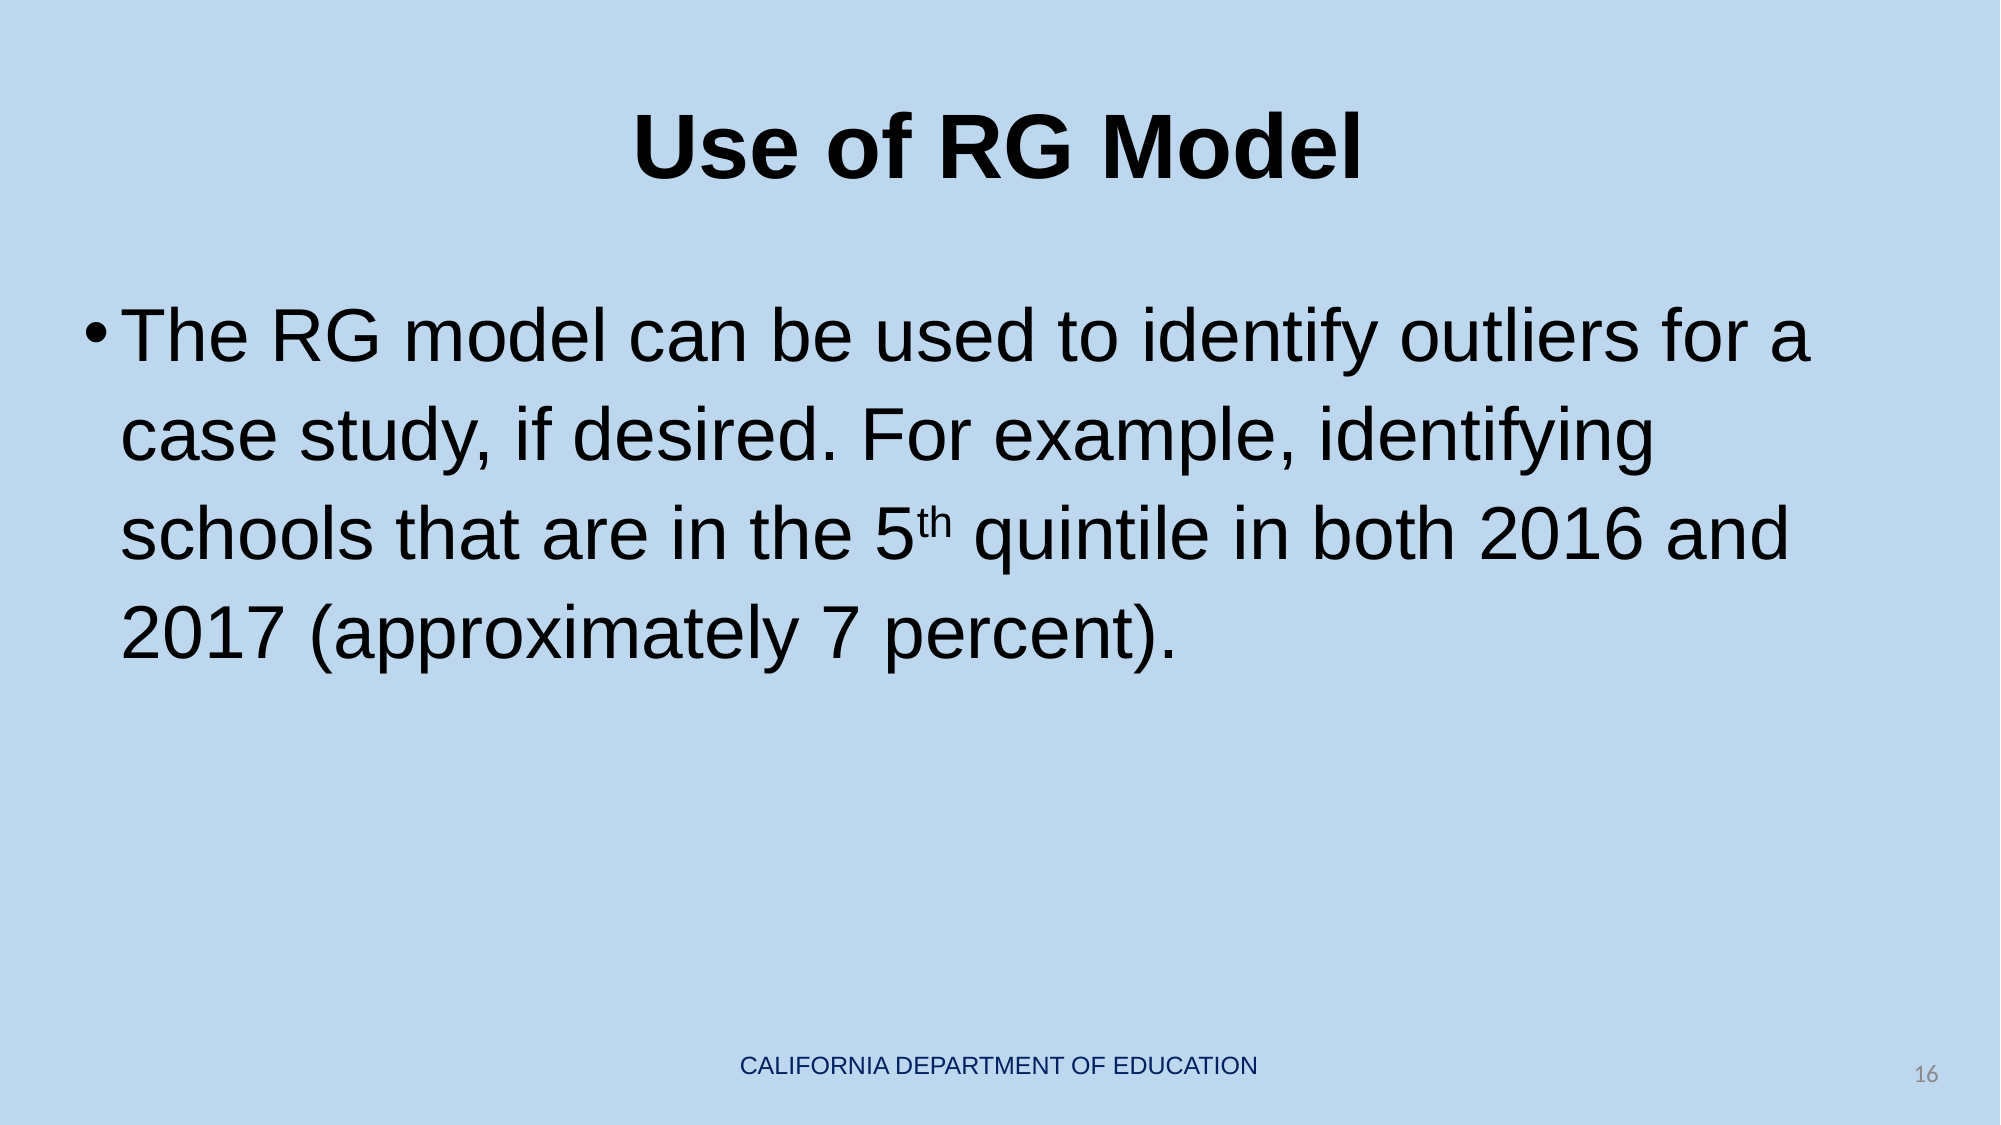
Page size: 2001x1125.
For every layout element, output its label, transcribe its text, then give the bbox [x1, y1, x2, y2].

list The RG model can be used to identify outliers for a case study, if desired. For example, identifying schools that are in the 5th quintile in both 2016 and 2017 (approximately 7 percent). [68, 270, 1931, 1043]
title Use of RG Model [68, 27, 1931, 270]
slide_number 16 [1504, 1042, 1954, 1103]
